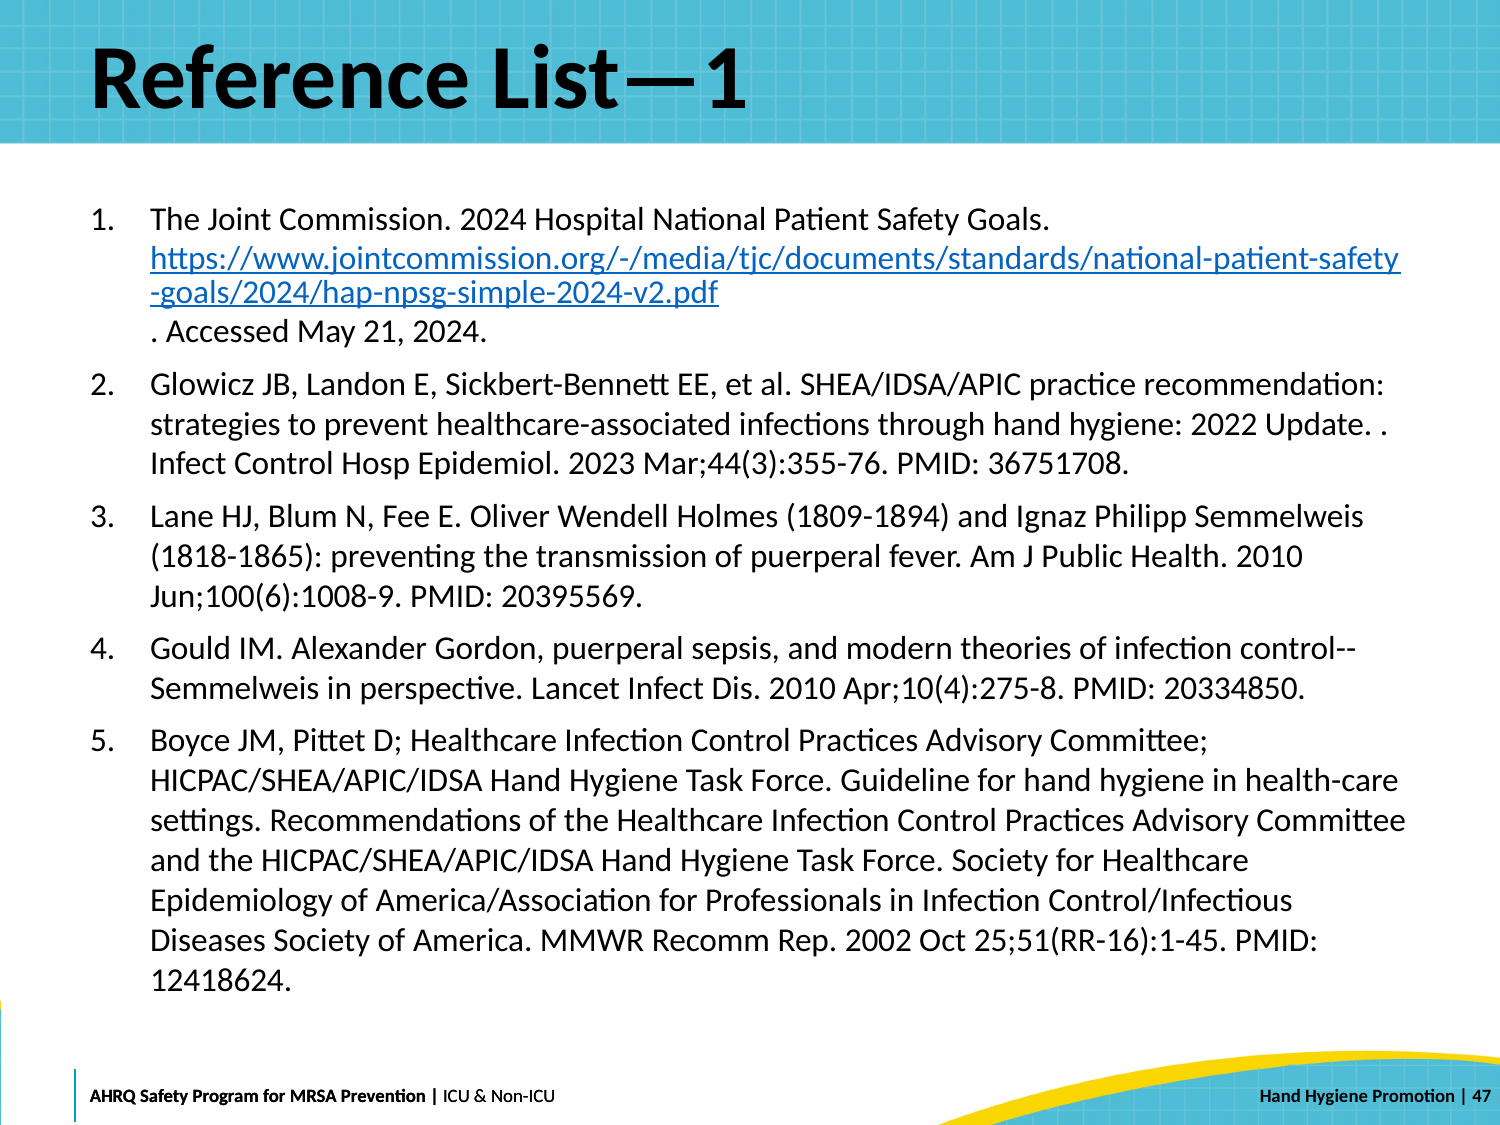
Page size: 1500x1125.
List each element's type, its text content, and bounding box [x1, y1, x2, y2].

title Reference List—1 [75, 0, 1425, 150]
picture [0, 0, 1500, 1125]
slide_number | 47 [1455, 1065, 1500, 1125]
list The Joint Commission. 2024 Hospital National Patient Safety Goals. https://www.jointcommission.org/-/media/tjc/documents/standards/national-patient-safety-goals/2024/hap-npsg-simple-2024-v2.pdf. Accessed May 21, 2024. Glowicz JB, Landon E, Sickbert-Bennett EE, et al. SHEA/IDSA/APIC practice recommendation: strategies to prevent healthcare-associated infections through hand hygiene: 2022 Update. . Infect Control Hosp Epidemiol. 2023 Mar;44(3):355-76. PMID: 36751708. Lane HJ, Blum N, Fee E. Oliver Wendell Holmes (1809-1894) and Ignaz Philipp Semmelweis (1818-1865): preventing the transmission of puerperal fever. Am J Public Health. 2010 Jun;100(6):1008-9. PMID: 20395569. Gould IM. Alexander Gordon, puerperal sepsis, and modern theories of infection control--Semmelweis in perspective. Lancet Infect Dis. 2010 Apr;10(4):275-8. PMID: 20334850. Boyce JM, Pittet D; Healthcare Infection Control Practices Advisory Committee; HICPAC/SHEA/APIC/IDSA Hand Hygiene Task Force. Guideline for hand hygiene in health-care settings. Recommendations of the Healthcare Infection Control Practices Advisory Committee and the HICPAC/SHEA/APIC/IDSA Hand Hygiene Task Force. Society for Healthcare Epidemiology of America/Association for Professionals in Infection Control/Infectious Diseases Society of America. MMWR Recomm Rep. 2002 Oct 25;51(RR-16):1-45. PMID: 12418624. [75, 189, 1425, 1065]
